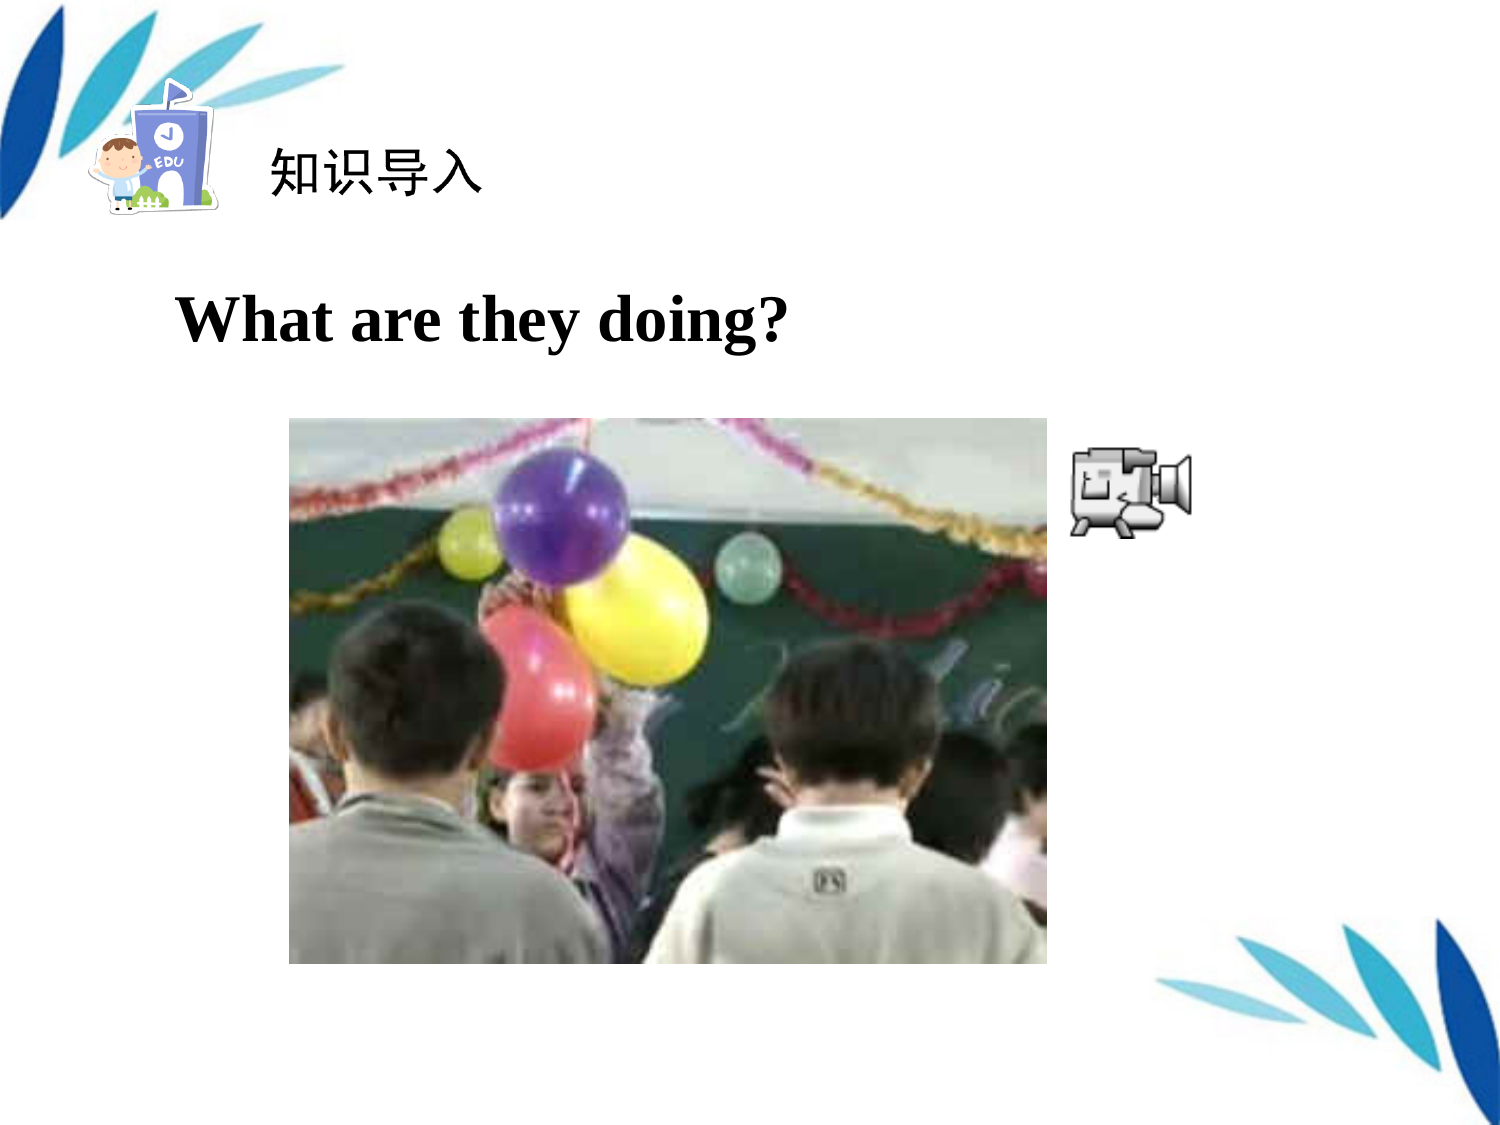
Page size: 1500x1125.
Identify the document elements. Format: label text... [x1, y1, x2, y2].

title What are they doing? [159, 255, 892, 374]
picture [0, 0, 1500, 1125]
